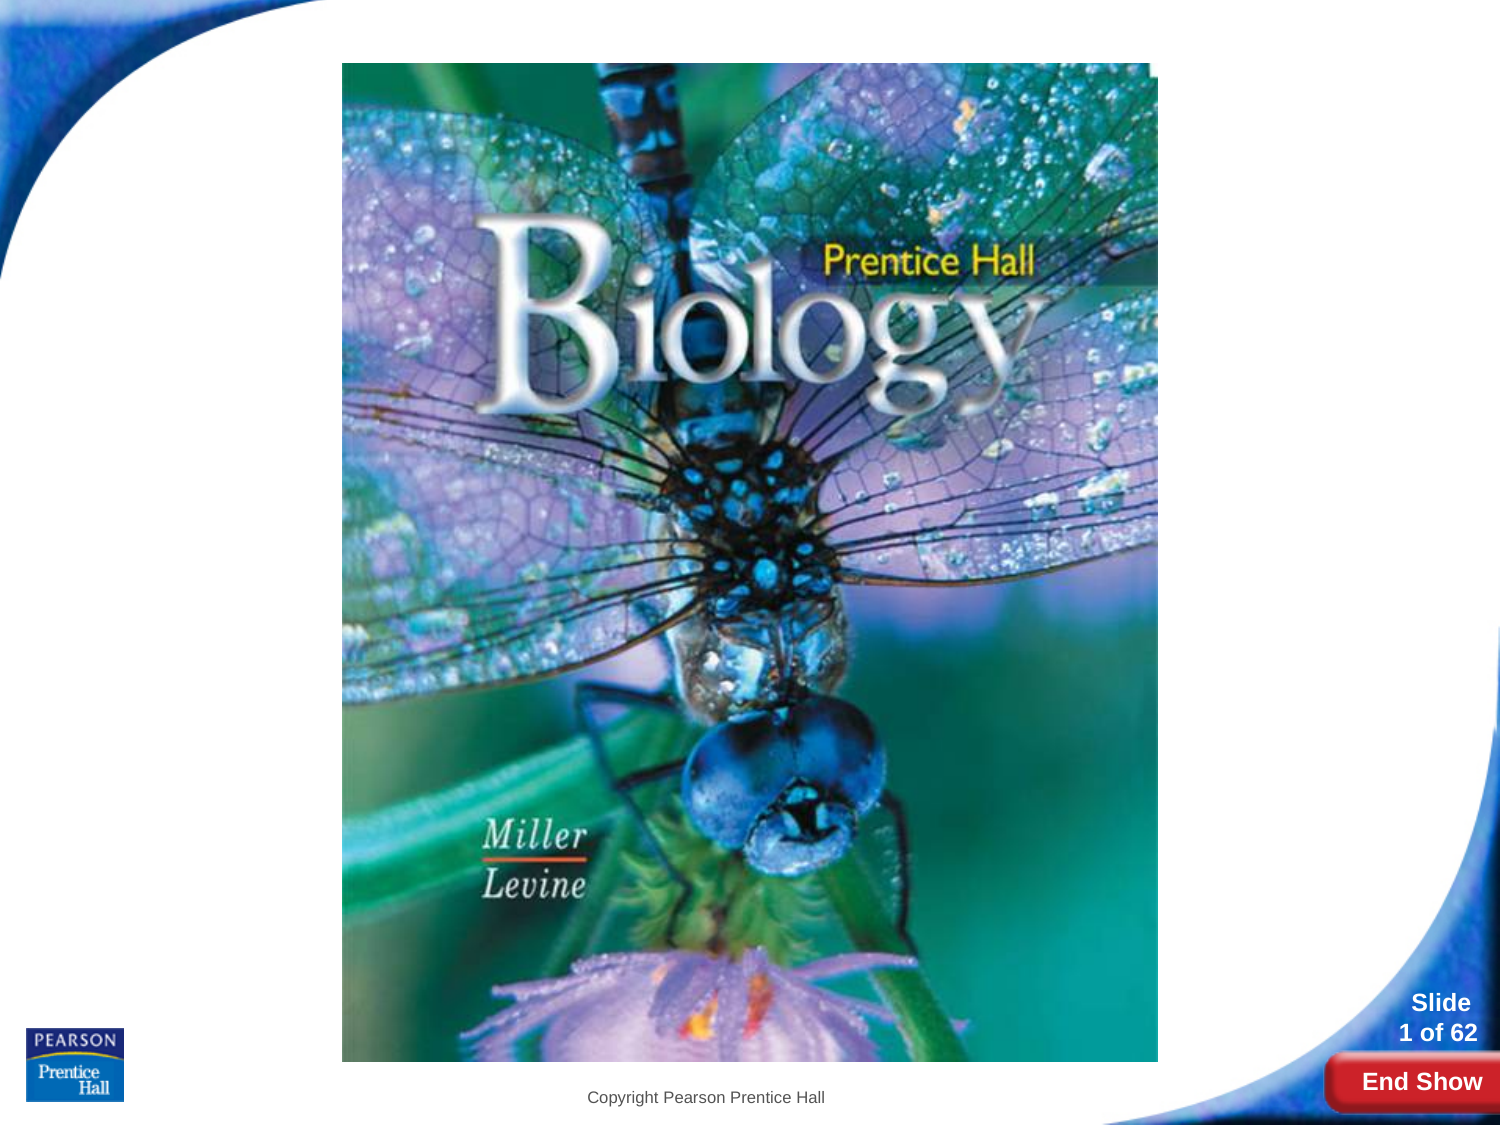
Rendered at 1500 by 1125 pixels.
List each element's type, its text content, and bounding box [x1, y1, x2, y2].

picture [0, 0, 1500, 1125]
title Biology [268, 0, 1344, 207]
footer Copyright Pearson Prentice Hall [468, 1078, 945, 1105]
